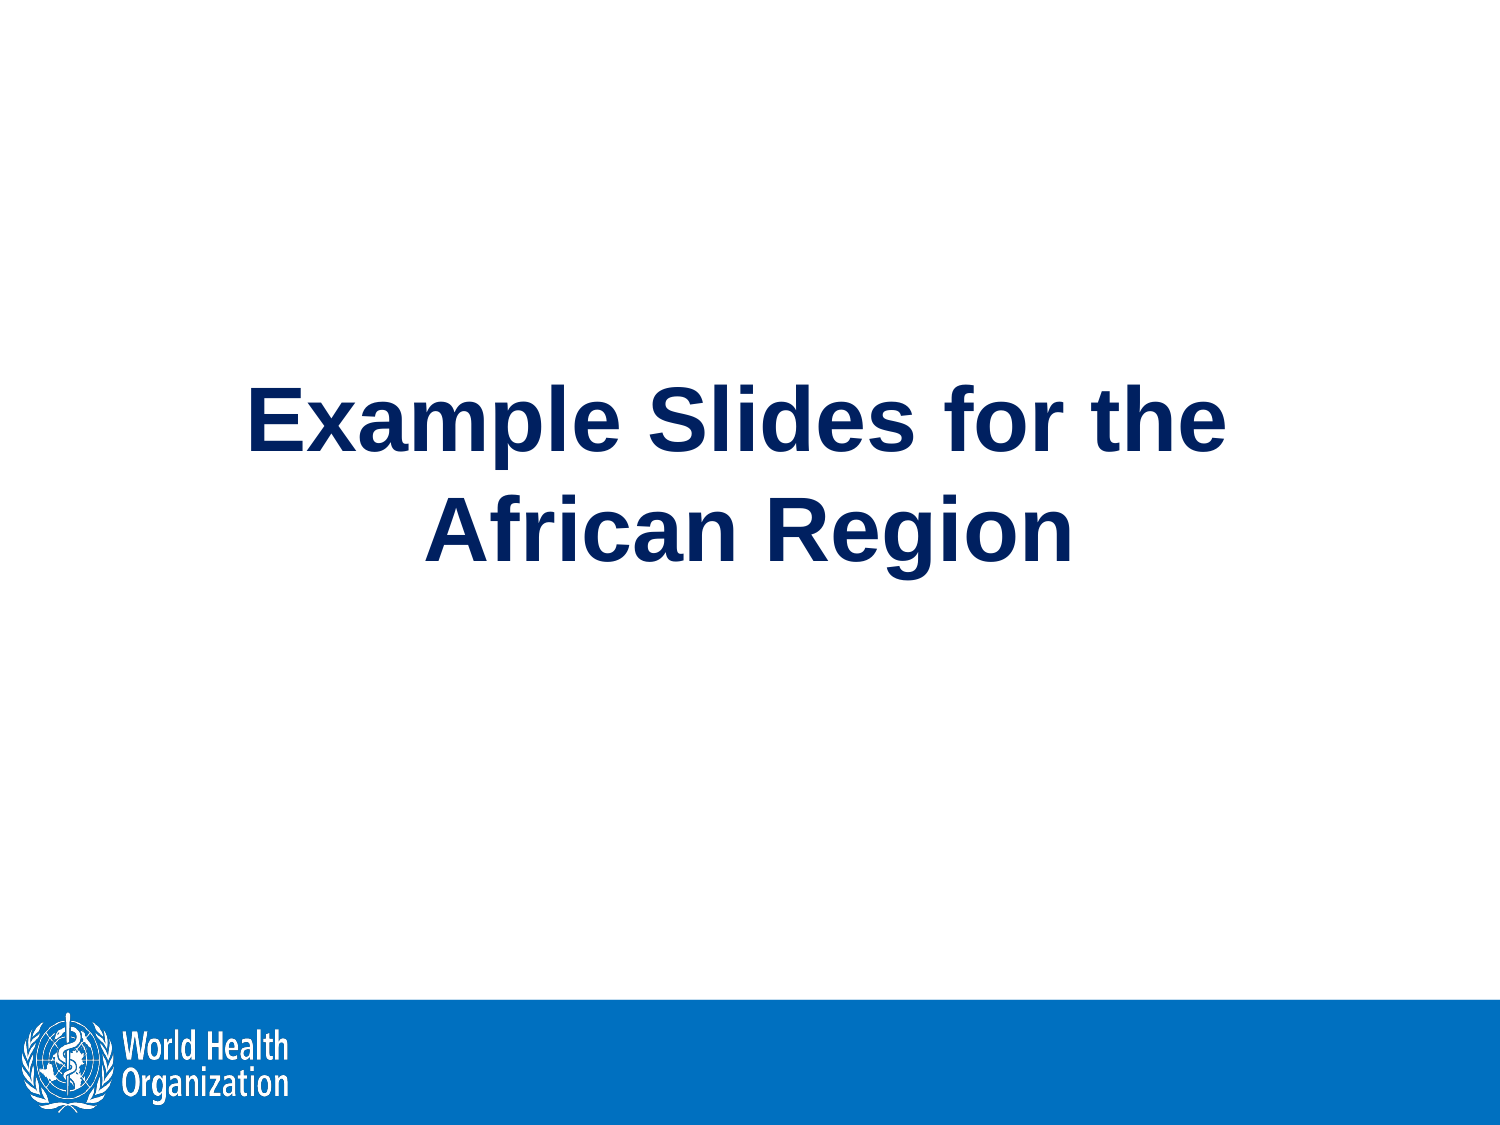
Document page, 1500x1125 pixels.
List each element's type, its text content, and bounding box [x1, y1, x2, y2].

picture [21, 1012, 288, 1113]
title Example Slides for the African Region [112, 349, 1388, 591]
